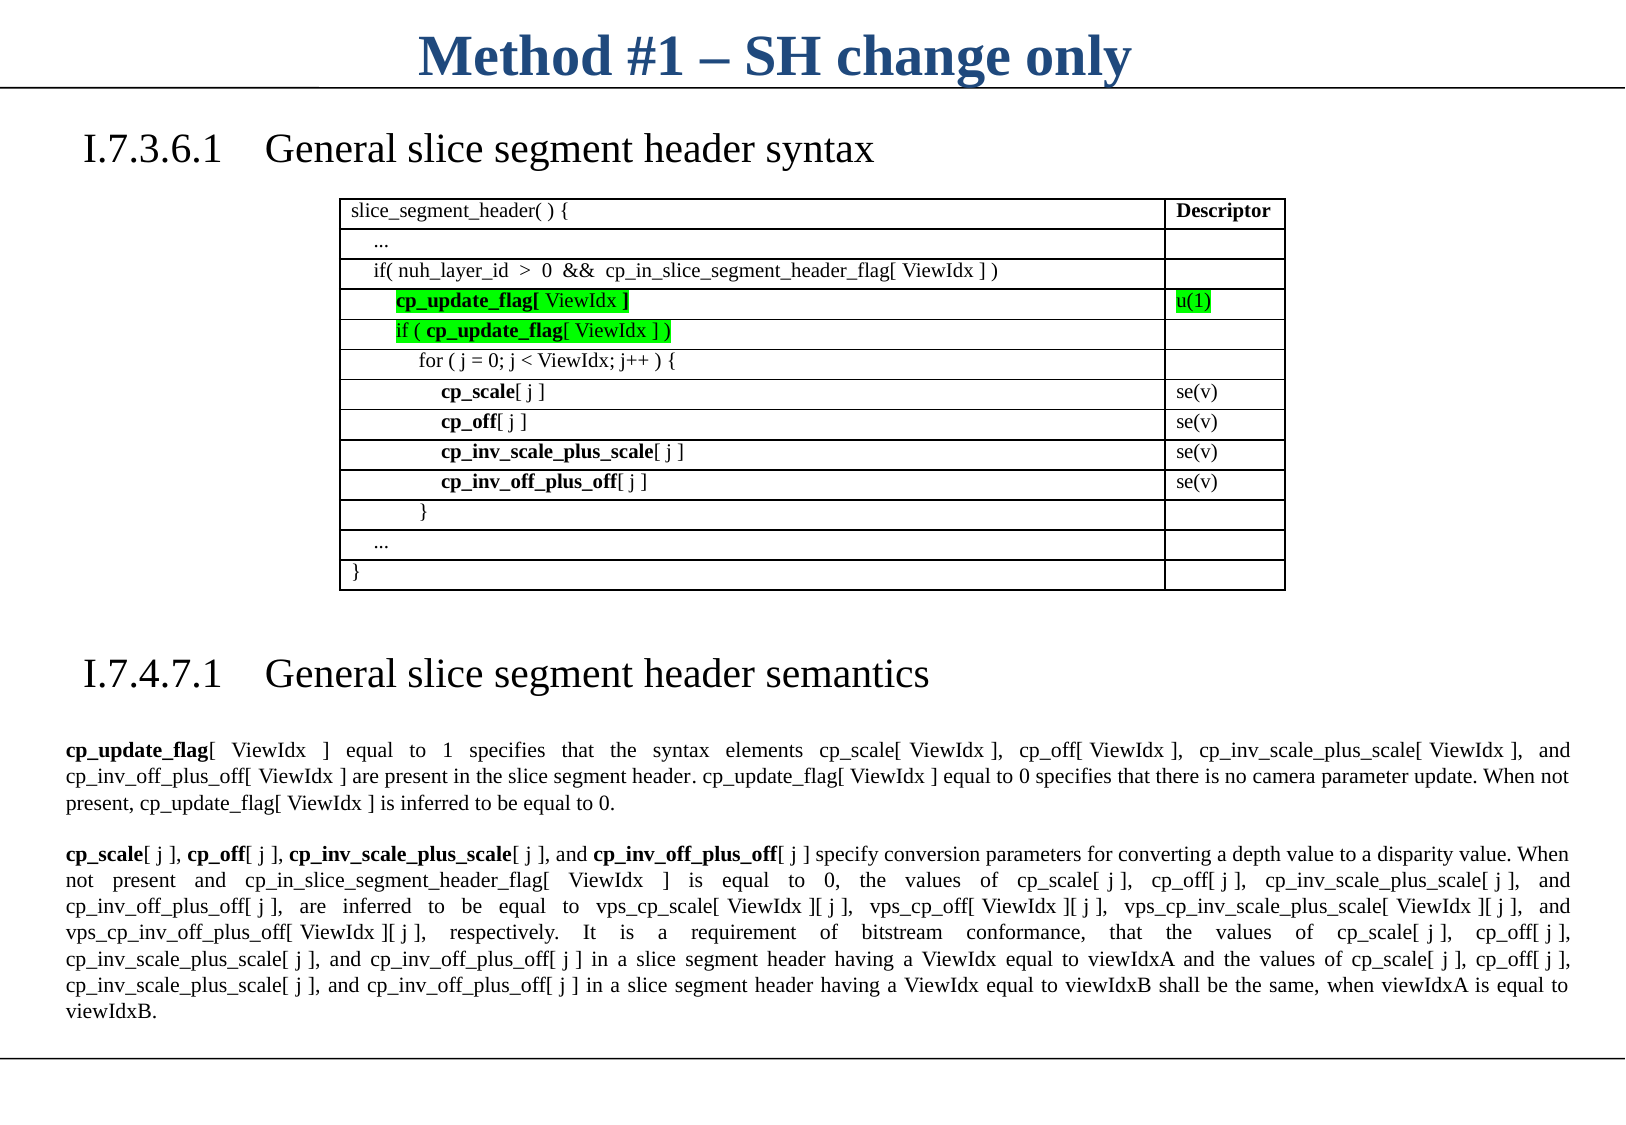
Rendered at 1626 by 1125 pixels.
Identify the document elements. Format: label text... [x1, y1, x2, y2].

table_cell if ( cp_update_flag[ ViewIdx ] ) [341, 320, 1164, 349]
table_cell cp_inv_scale_plus_scale[ j ] [341, 441, 1164, 469]
table_cell se(v) [1166, 441, 1284, 469]
table_cell [1166, 350, 1284, 379]
table_cell [1166, 531, 1284, 559]
table_cell if( nuh_layer_id > 0 && cp_in_slice_segment_header_flag[ ViewIdx ] ) [341, 260, 1164, 288]
table_cell ... [341, 531, 1164, 559]
table_header slice_segment_header( ) { [341, 200, 1164, 228]
table_cell cp_off[ j ] [341, 410, 1164, 439]
table_cell u(1) [1166, 290, 1284, 319]
table_cell [1166, 320, 1284, 349]
table_cell for ( j = 0; j < ViewIdx; j++ ) { [341, 350, 1164, 379]
table_cell ... [341, 230, 1164, 258]
table_cell se(v) [1166, 410, 1284, 439]
title Method #1 – SH change only [68, 9, 1484, 94]
table_cell } [341, 501, 1164, 529]
table_cell cp_inv_off_plus_off[ j ] [341, 471, 1164, 499]
table_cell cp_scale[ j ] [341, 380, 1164, 409]
text_box cp_update_flag[ ViewIdx ] equal to 1 specifies that the syntax elements cp_scale[ ViewIdx ], cp_off[ ViewIdx ], cp_inv_scale_plus_scale[ ViewIdx ], and cp_inv_off_plus_off[ ViewIdx ] are present in the slice segment header. cp_update_flag[ ViewIdx ] equal to 0 specifies that there is no camera parameter update. When not present, cp_update_flag[ ViewIdx ] is inferred to be equal to 0. cp_scale[ j ], cp_off[ j ], cp_inv_scale_plus_scale[ j ], and cp_inv_off_plus_off[ j ] specify conversion parameters for converting a depth value to a disparity value. When not present and cp_in_slice_segment_header_flag[ ViewIdx ] is equal to 0, the values of cp_scale[ j ], cp_off[ j ], cp_inv_scale_plus_scale[ j ], and cp_inv_off_plus_off[ j ], are inferred to be equal to vps_cp_scale[ ViewIdx ][ j ], vps_cp_off[ ViewIdx ][ j ], vps_cp_inv_scale_plus_scale[ ViewIdx ][ j ], and vps_cp_inv_off_plus_off[ ViewIdx ][ j ], respectively. It is a requirement of bitstream conformance, that the values of cp_scale[ j ], cp_off[ j ], cp_inv_scale_plus_scale[ j ], and cp_inv_off_plus_off[ j ] in a slice segment header having a ViewIdx equal to viewIdxA and the values of cp_scale[ j ], cp_off[ j ], cp_inv_scale_plus_scale[ j ], and cp_inv_off_plus_off[ j ] in a slice segment header having a ViewIdx equal to viewIdxB shall be the same, when viewIdxA is equal to viewIdxB. [50, 728, 1586, 1031]
table_cell [1166, 561, 1284, 589]
table_cell cp_update_flag[ ViewIdx ] [341, 290, 1164, 319]
table_cell [1166, 501, 1284, 529]
table_cell se(v) [1166, 471, 1284, 499]
table_cell se(v) [1166, 380, 1284, 409]
table_cell [1166, 230, 1284, 258]
table_cell [1166, 260, 1284, 288]
table_header Descriptor [1166, 200, 1284, 228]
list I.7.3.6.1 General slice segment header syntax I.7.4.7.1 General slice segment header semantics [68, 113, 1544, 728]
table_cell } [341, 561, 1164, 589]
